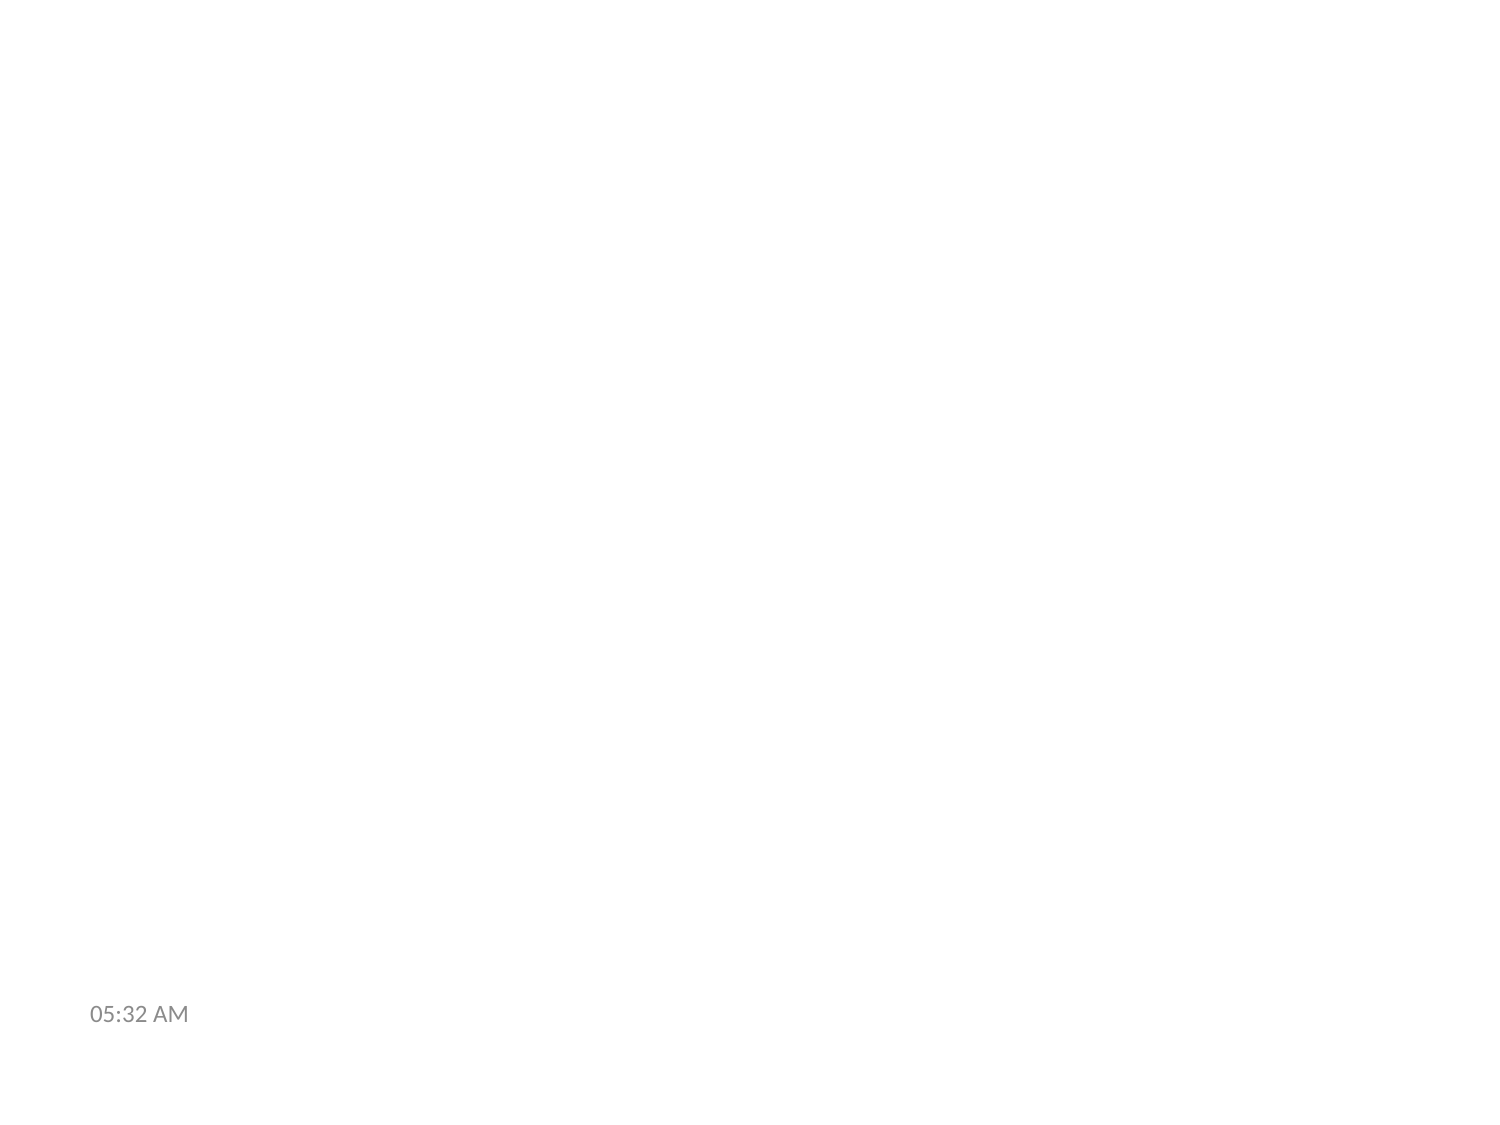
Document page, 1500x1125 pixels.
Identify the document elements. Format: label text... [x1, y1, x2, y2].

text_box 3:35 PM [75, 982, 425, 1043]
